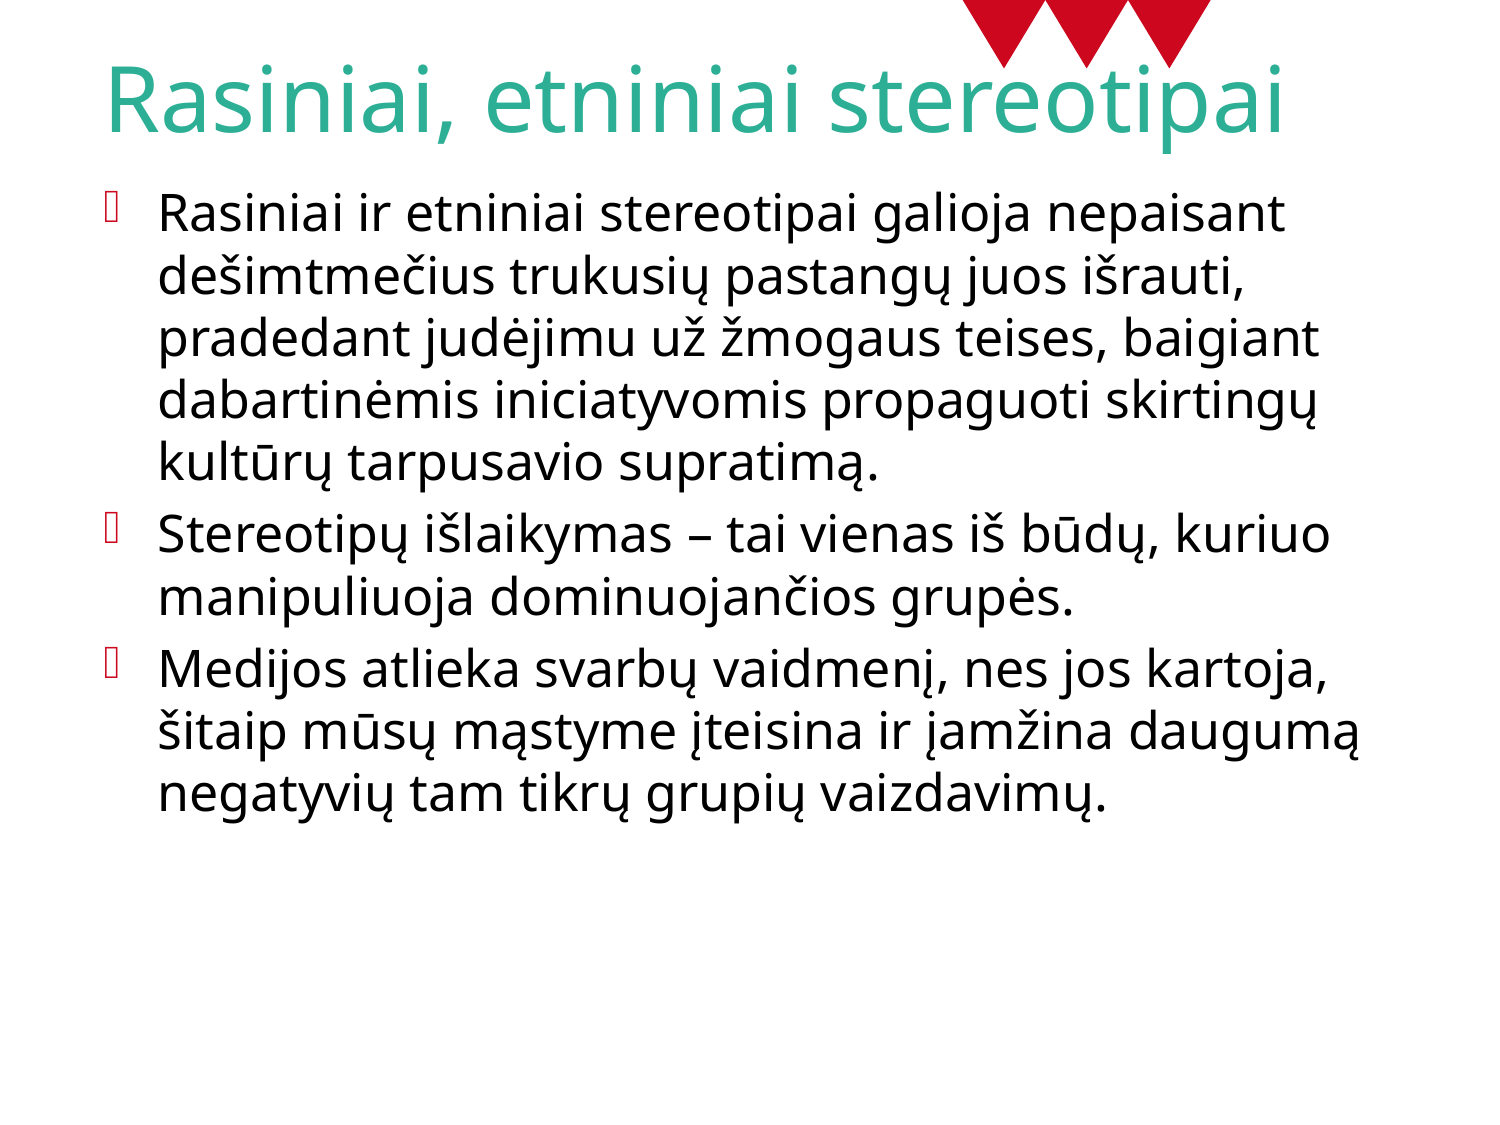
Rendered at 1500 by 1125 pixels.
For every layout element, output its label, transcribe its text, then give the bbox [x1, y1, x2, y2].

title Rasiniai, etniniai stereotipai [88, 19, 1365, 172]
list Rasiniai ir etniniai stereotipai galioja nepaisant dešimtmečius trukusių pastangų juos išrauti, pradedant judėjimu už žmogaus teises, baigiant dabartinėmis iniciatyvomis propaguoti skirtingų kultūrų tarpusavio supratimą. Stereotipų išlaikymas – tai vienas iš būdų, kuriuo manipuliuoja dominuojančios grupės. Medijos atlieka svarbų vaidmenį, nes jos kartoja, šitaip mūsų mąstyme įteisina ir įamžina daugumą negatyvių tam tikrų grupių vaizdavimų. [88, 172, 1388, 922]
